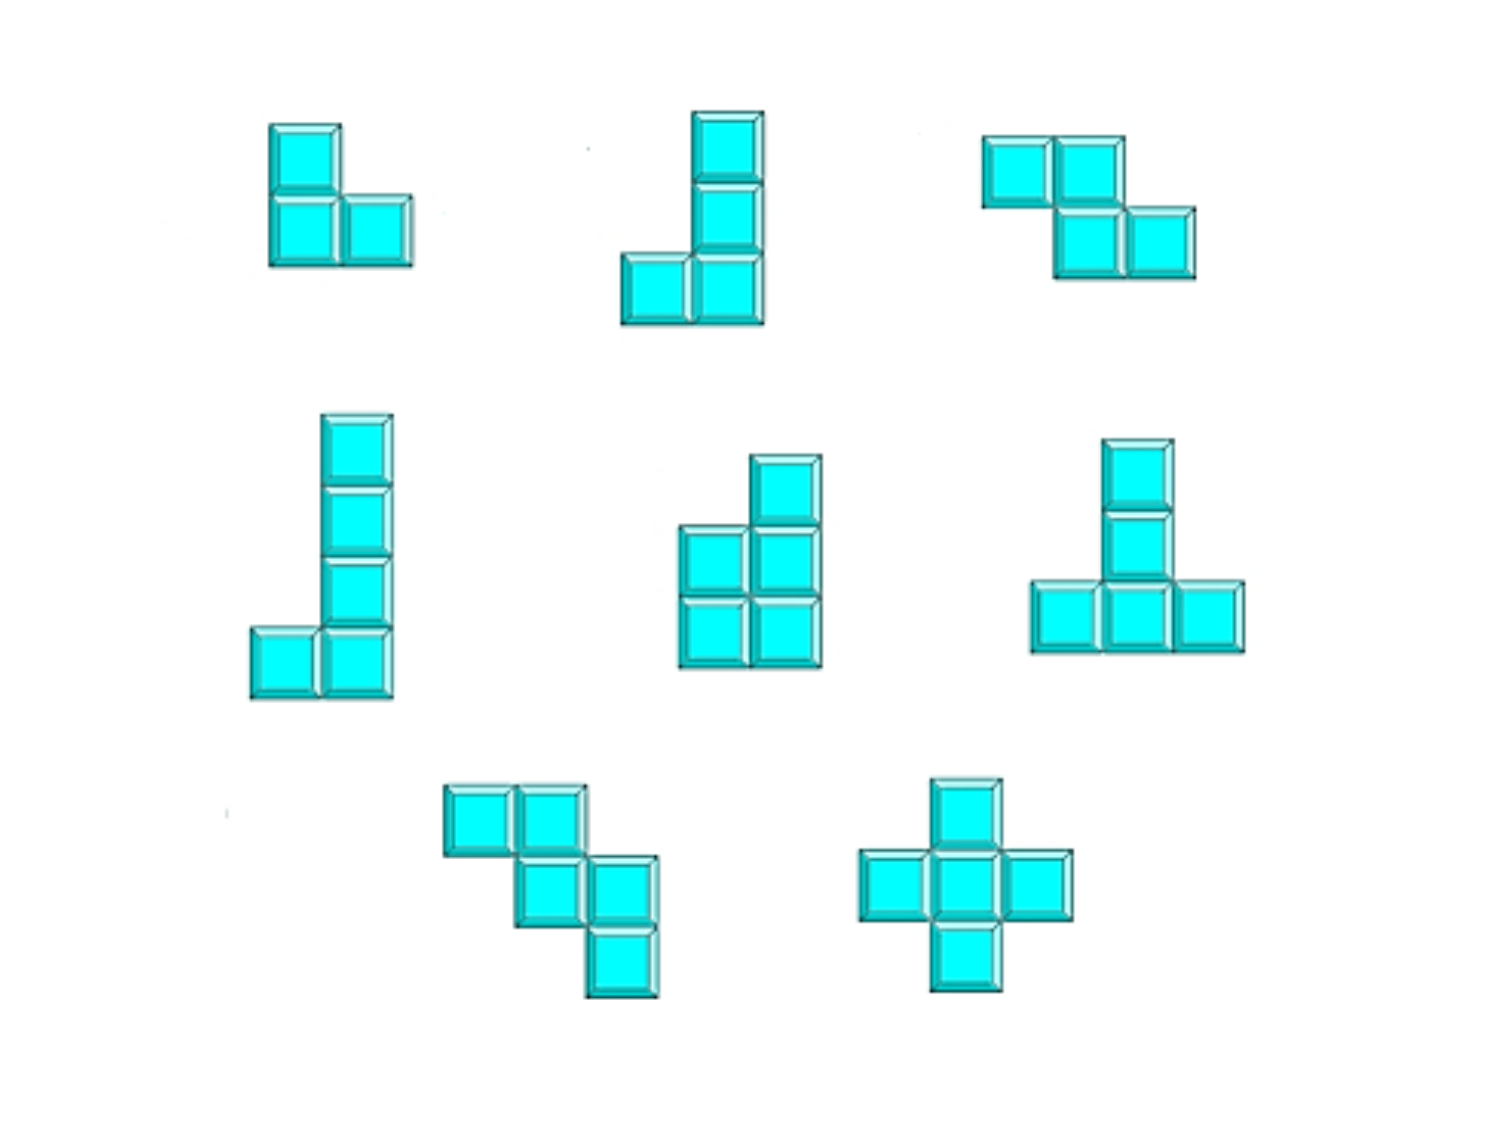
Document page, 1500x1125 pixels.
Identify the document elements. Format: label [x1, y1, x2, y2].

picture [159, 77, 1329, 1052]
